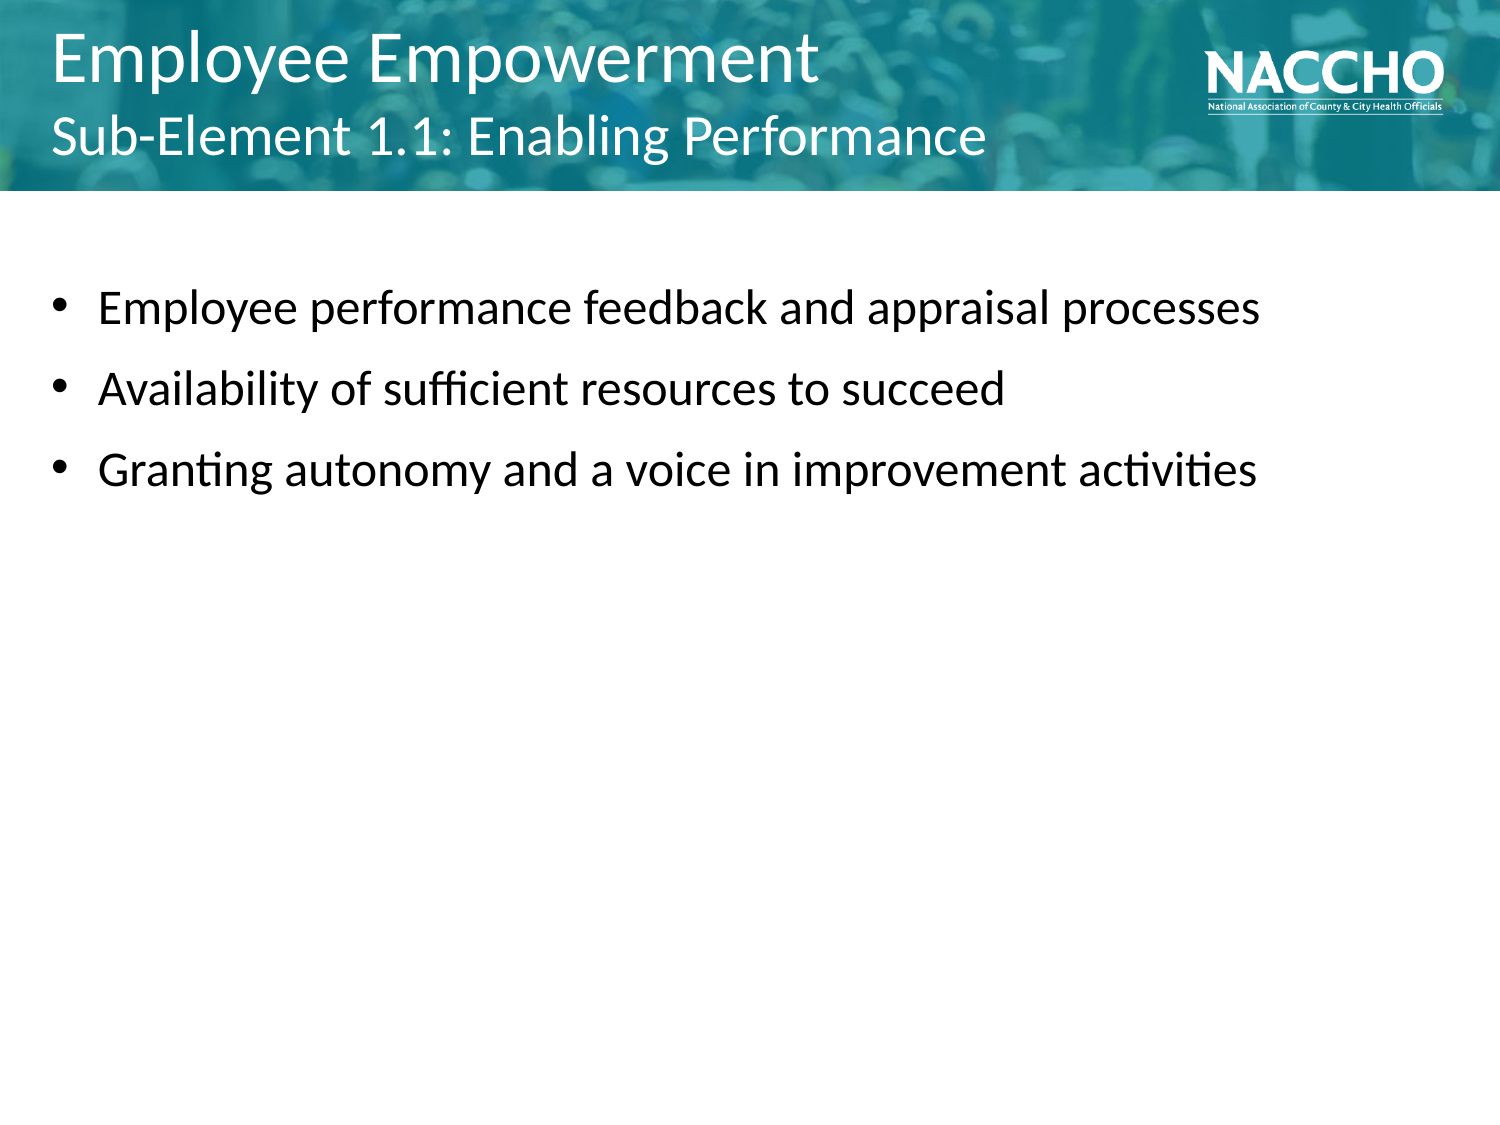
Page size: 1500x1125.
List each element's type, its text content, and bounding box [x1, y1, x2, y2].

text_box Employee performance feedback and appraisal processes Availability of sufficient resources to succeed Granting autonomy and a voice in improvement activities [36, 262, 1380, 698]
picture [0, 0, 1500, 192]
